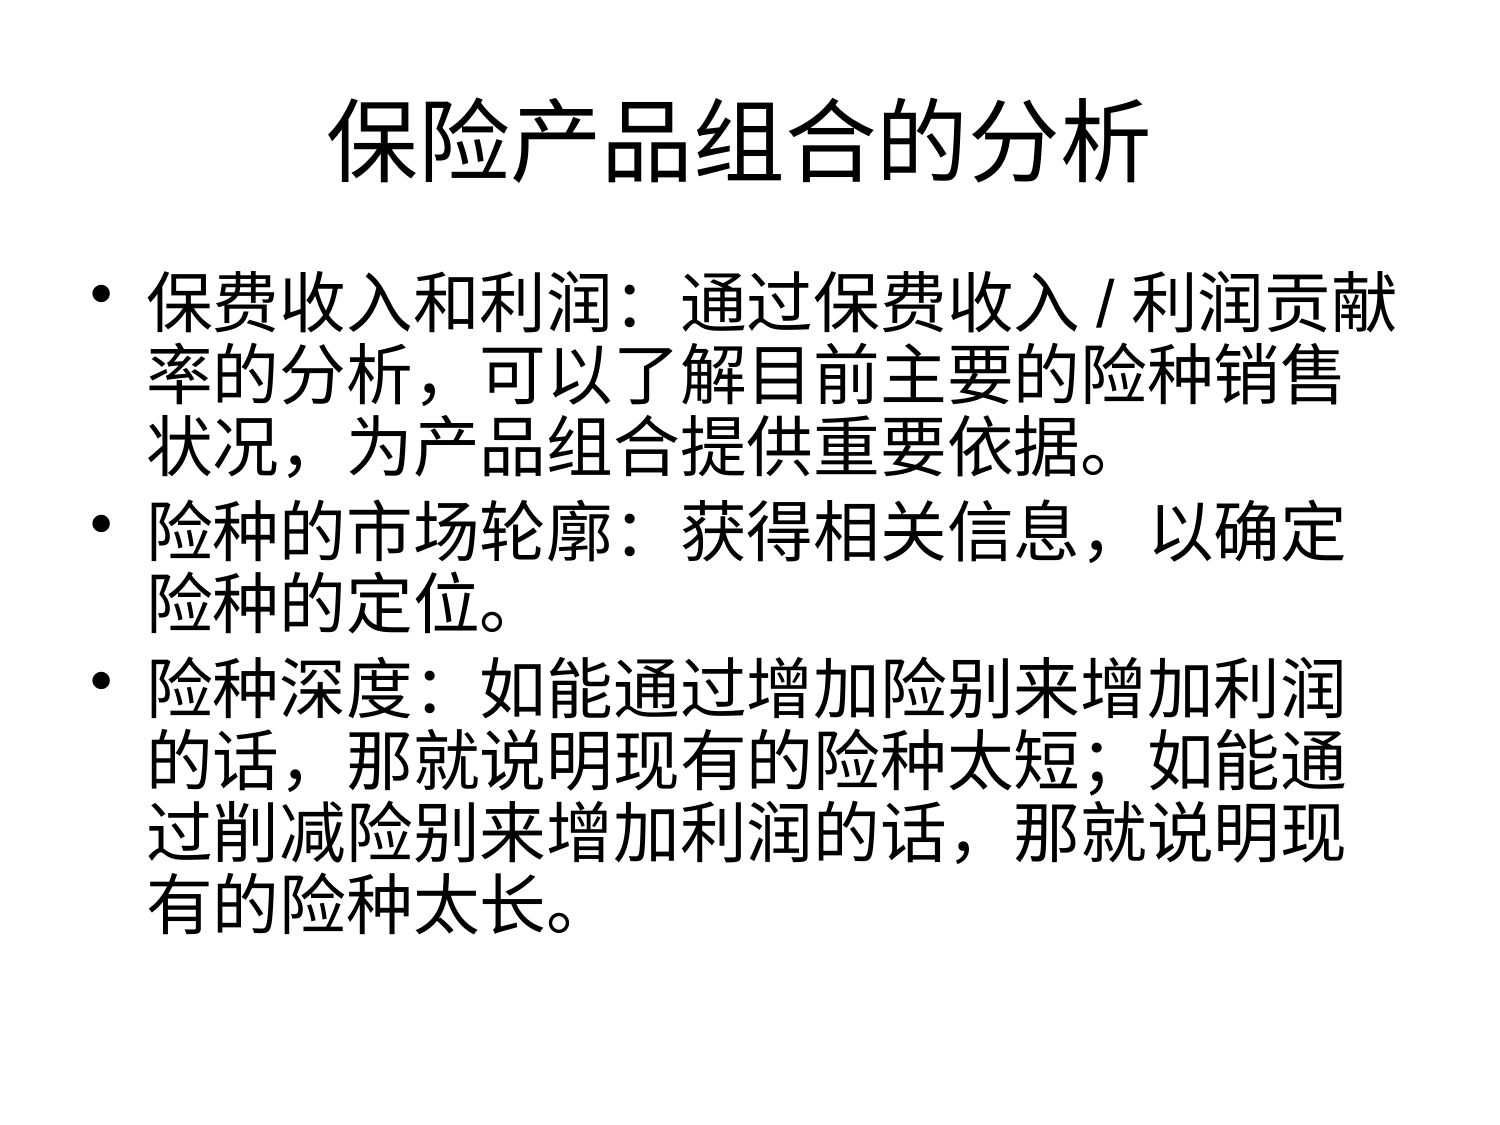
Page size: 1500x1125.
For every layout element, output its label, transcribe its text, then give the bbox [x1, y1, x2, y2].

list 保费收入和利润：通过保费收入/利润贡献率的分析，可以了解目前主要的险种销售状况，为产品组合提供重要依据。 险种的市场轮廓：获得相关信息，以确定险种的定位。 险种深度：如能通过增加险别来增加利润的话，那就说明现有的险种太短；如能通过削减险别来增加利润的话，那就说明现有的险种太长。 [75, 262, 1425, 1005]
title 保险产品组合的分析 [75, 45, 1425, 233]
